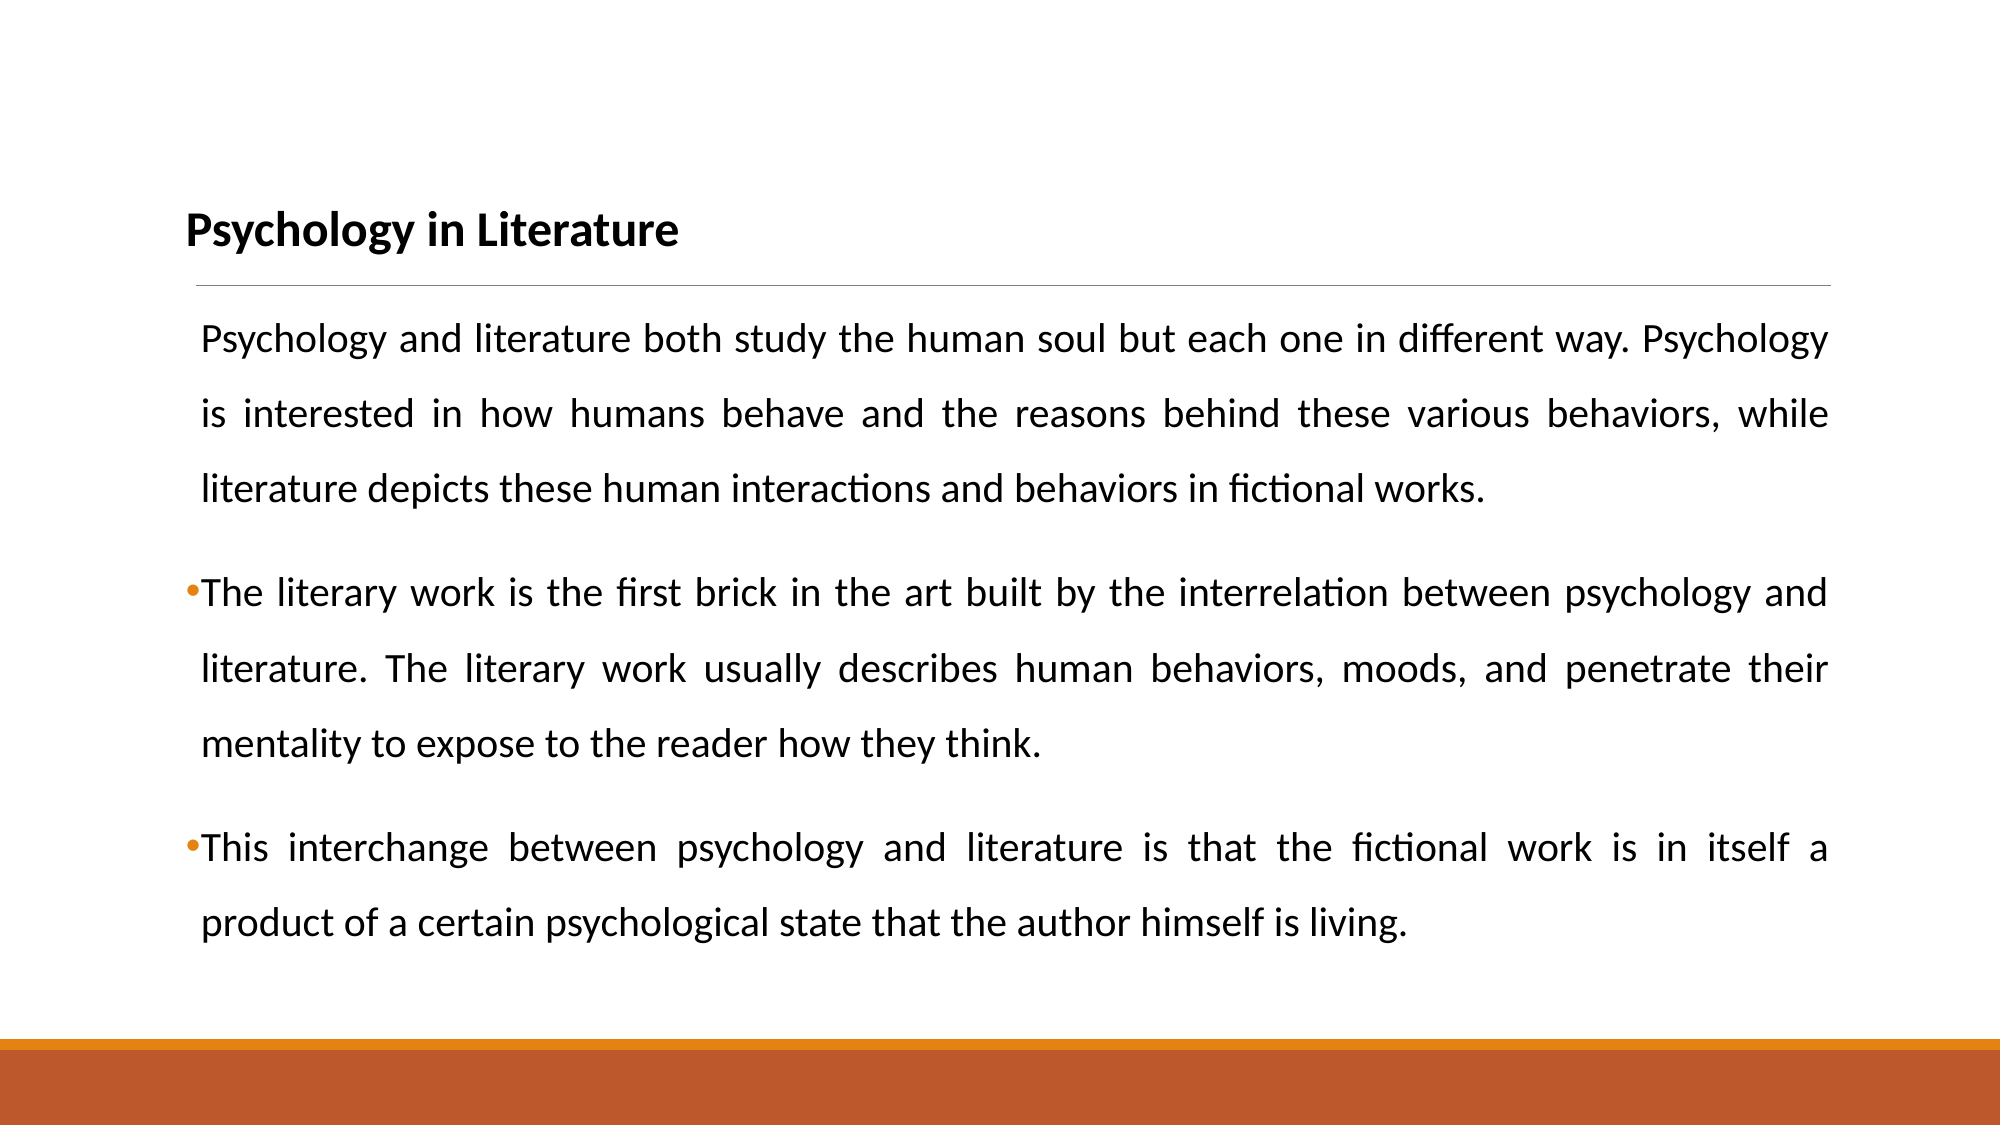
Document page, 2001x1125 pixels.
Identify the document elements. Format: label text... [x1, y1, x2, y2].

list Psychology in Literature Psychology and literature both study the human soul but each one in different way. Psychology is interested in how humans behave and the reasons behind these various behaviors, while literature depicts these human interactions and behaviors in fictional works. The literary work is the first brick in the art built by the interrelation between psychology and literature. The literary work usually describes human behaviors, moods, and penetrate their mentality to expose to the reader how they think. This interchange between psychology and literature is that the fictional work is in itself a product of a certain psychological state that the author himself is living. [185, 158, 1830, 963]
